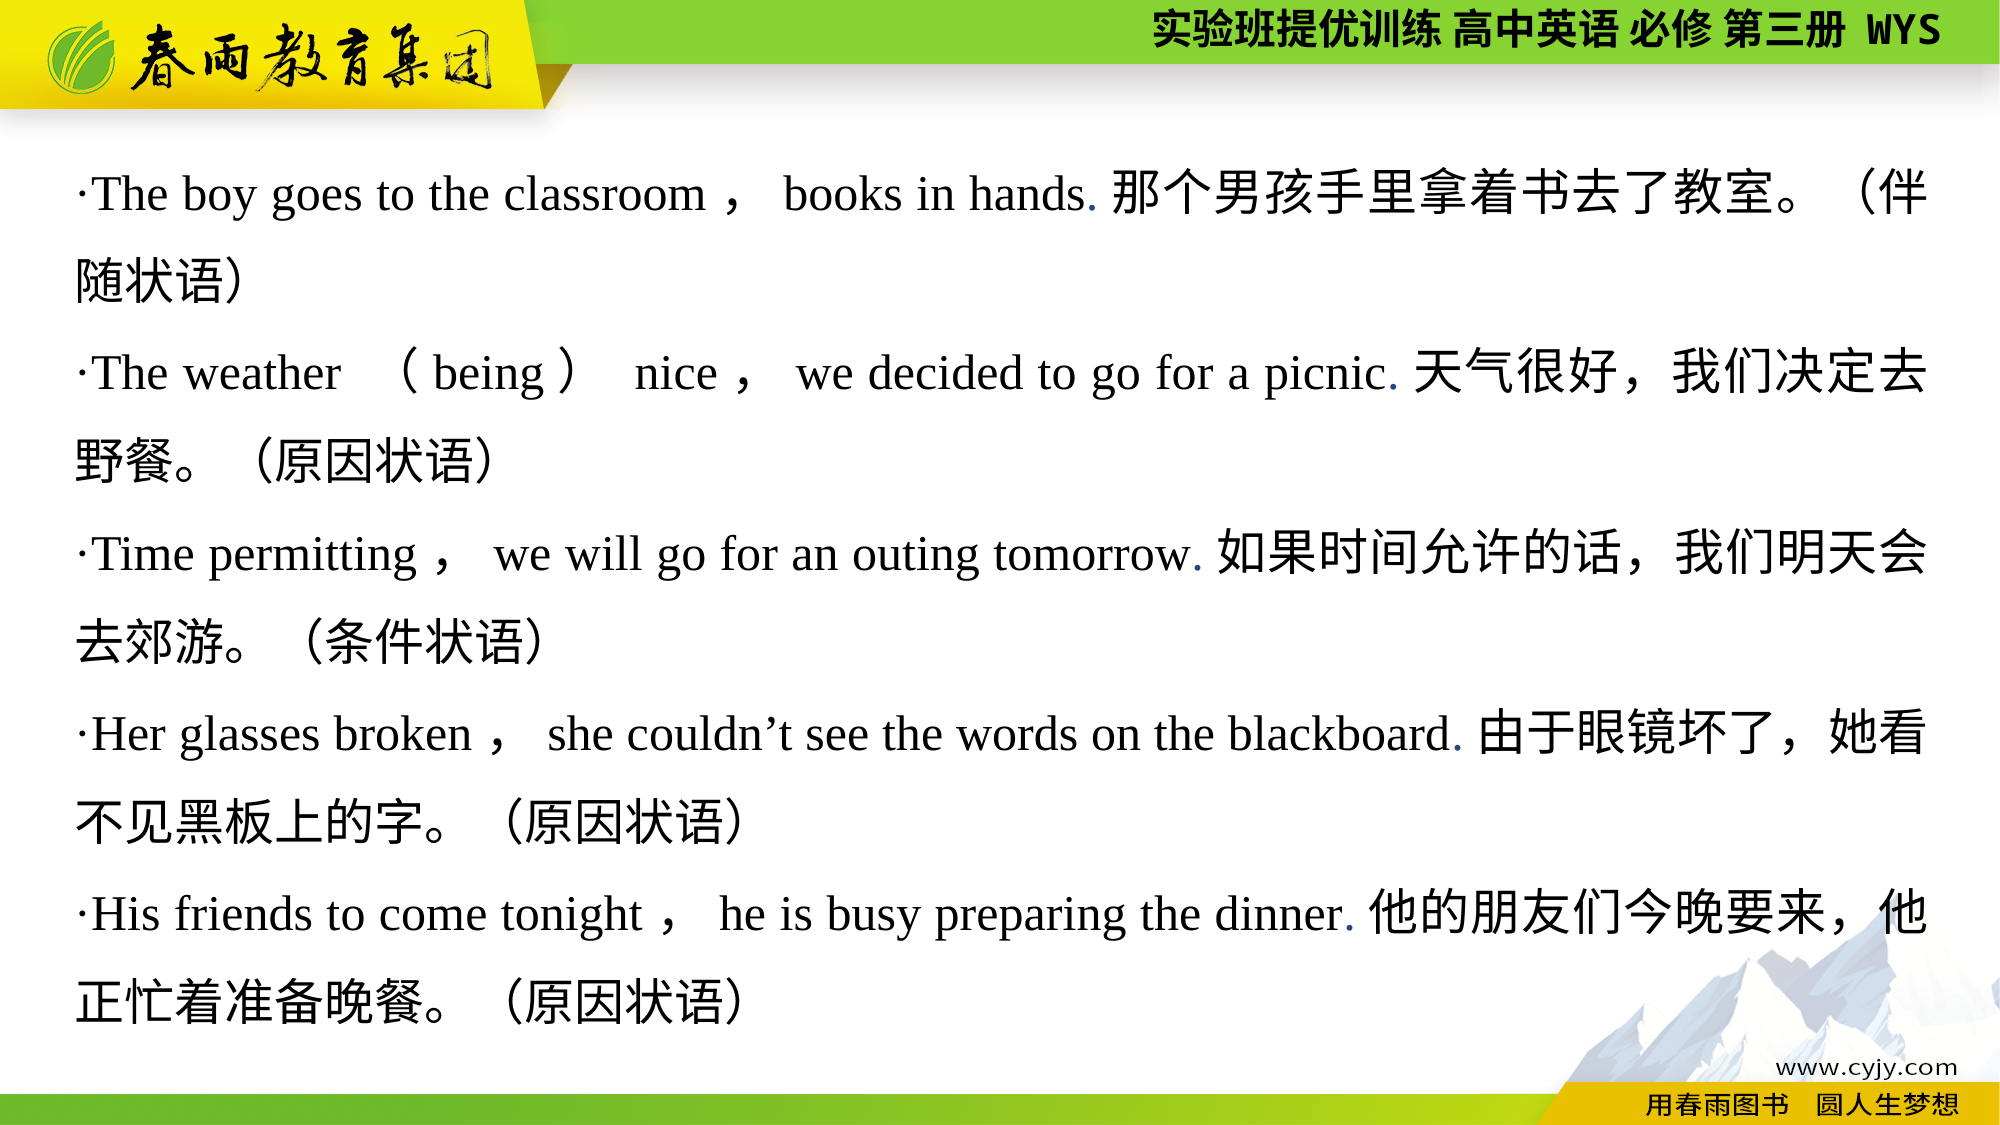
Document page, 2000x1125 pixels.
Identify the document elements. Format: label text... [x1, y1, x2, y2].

list ·The boy goes to the classroom，books in hands.那个男孩手里拿着书去了教室。（伴随状语） ·The weather （being） nice，we decided to go for a picnic.天气很好，我们决定去野餐。（原因状语） ·Time permitting，we will go for an outing tomorrow.如果时间允许的话，我们明天会去郊游。（条件状语） ·Her glasses broken，she couldn’t see the words on the blackboard.由于眼镜坏了，她看不见黑板上的字。（原因状语） ·His friends to come tonight，he is busy preparing the dinner.他的朋友们今晚要来，他正忙着准备晚餐。（原因状语） [59, 122, 1944, 1035]
picture [0, 0, 2000, 1125]
